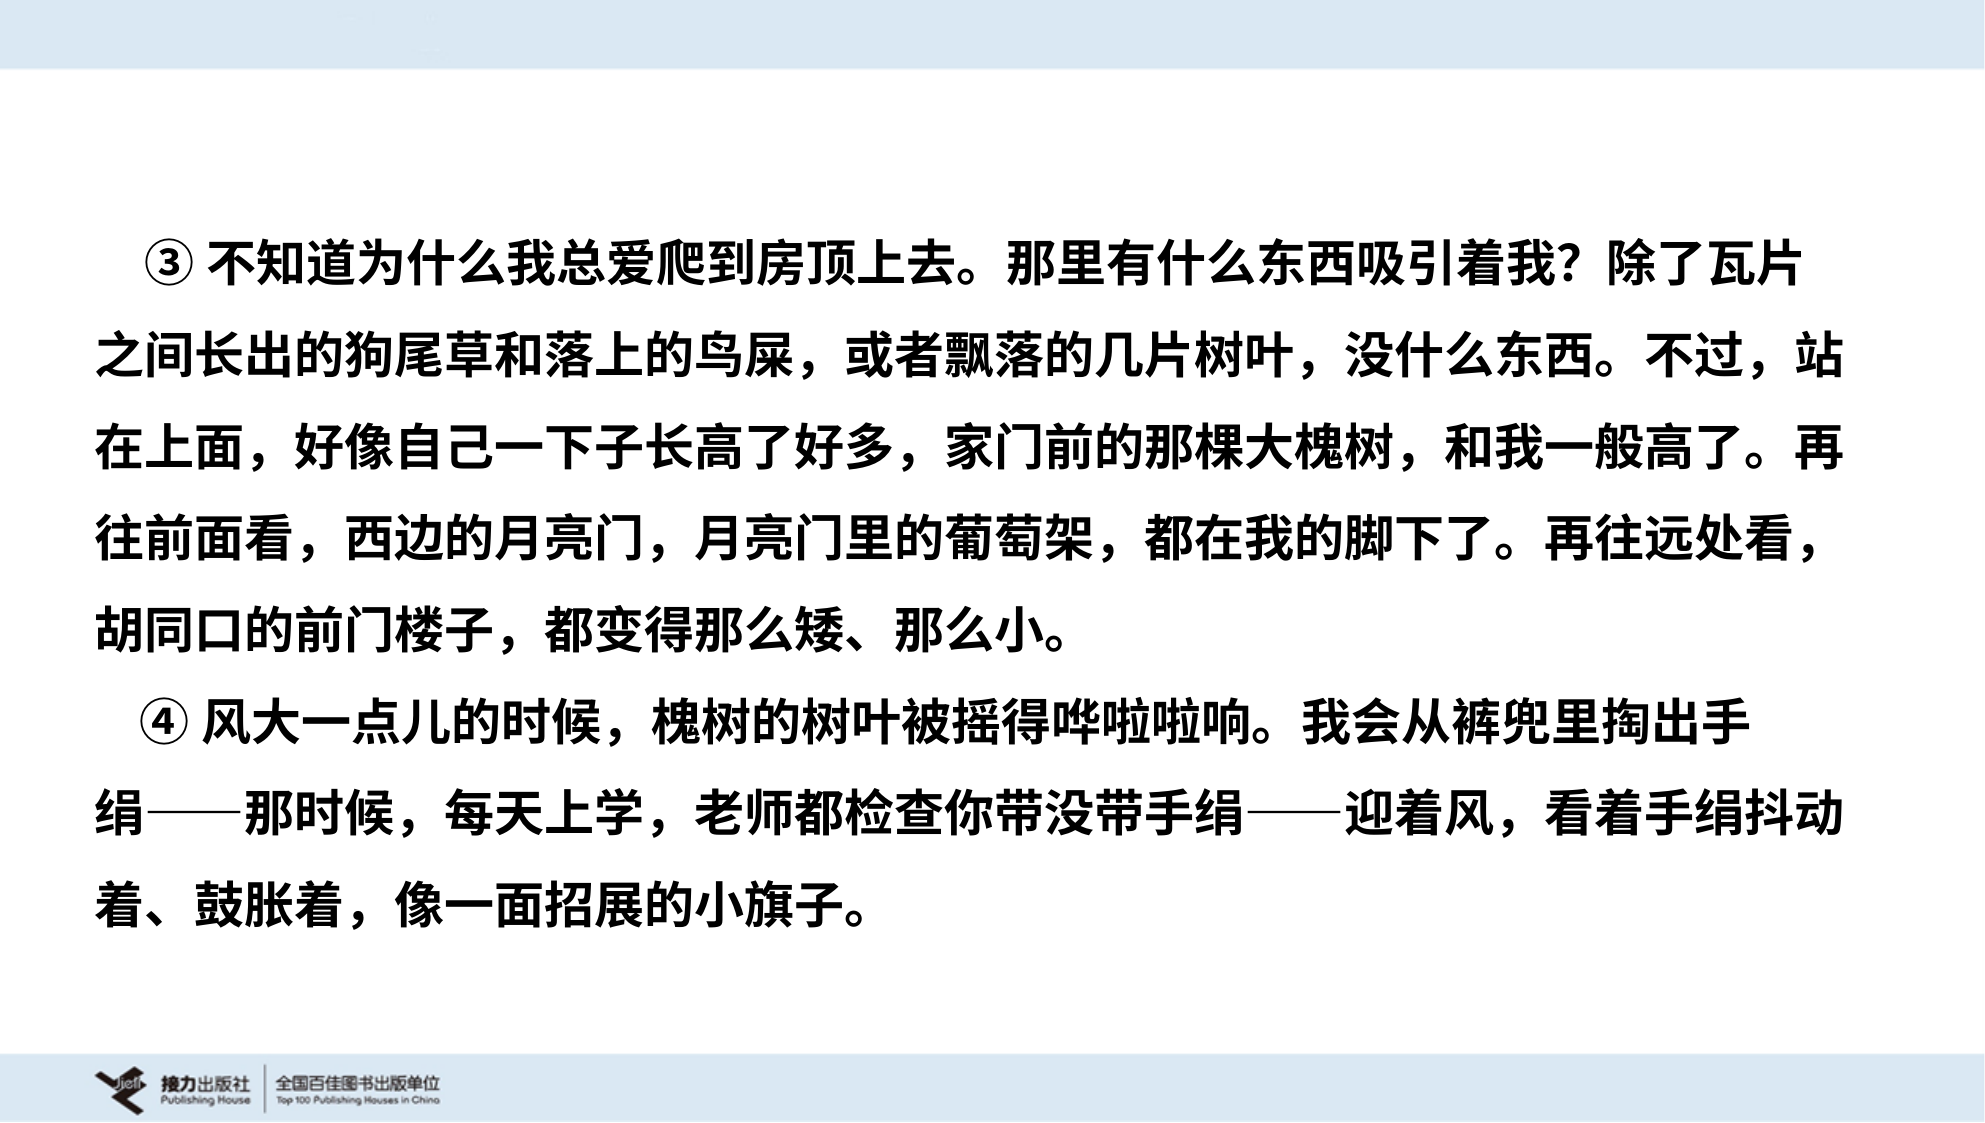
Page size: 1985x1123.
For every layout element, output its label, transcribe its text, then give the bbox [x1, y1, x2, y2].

text_box ③不知道为什么我总爱爬到房顶上去。那里有什么东西吸引着我？除了瓦片 之间长出的狗尾草和落上的鸟屎，或者飘落的几片树叶，没什么东西。不过，站 在上面，好像自己一下子长高了好多，家门前的那棵大槐树，和我一般高了。再 往前面看，西边的月亮门，月亮门里的葡萄架，都在我的脚下了。再往远处看， 胡同口的前门楼子，都变得那么矮、那么小。 ④风大一点儿的时候，槐树的树叶被摇得哗啦啦响。我会从裤兜里掏出手 绢——那时候，每天上学，老师都检查你带没带手绢——迎着风，看着手绢抖动 着、鼓胀着，像一面招展的小旗子。 [94, 199, 1892, 934]
picture [0, 0, 1985, 1122]
